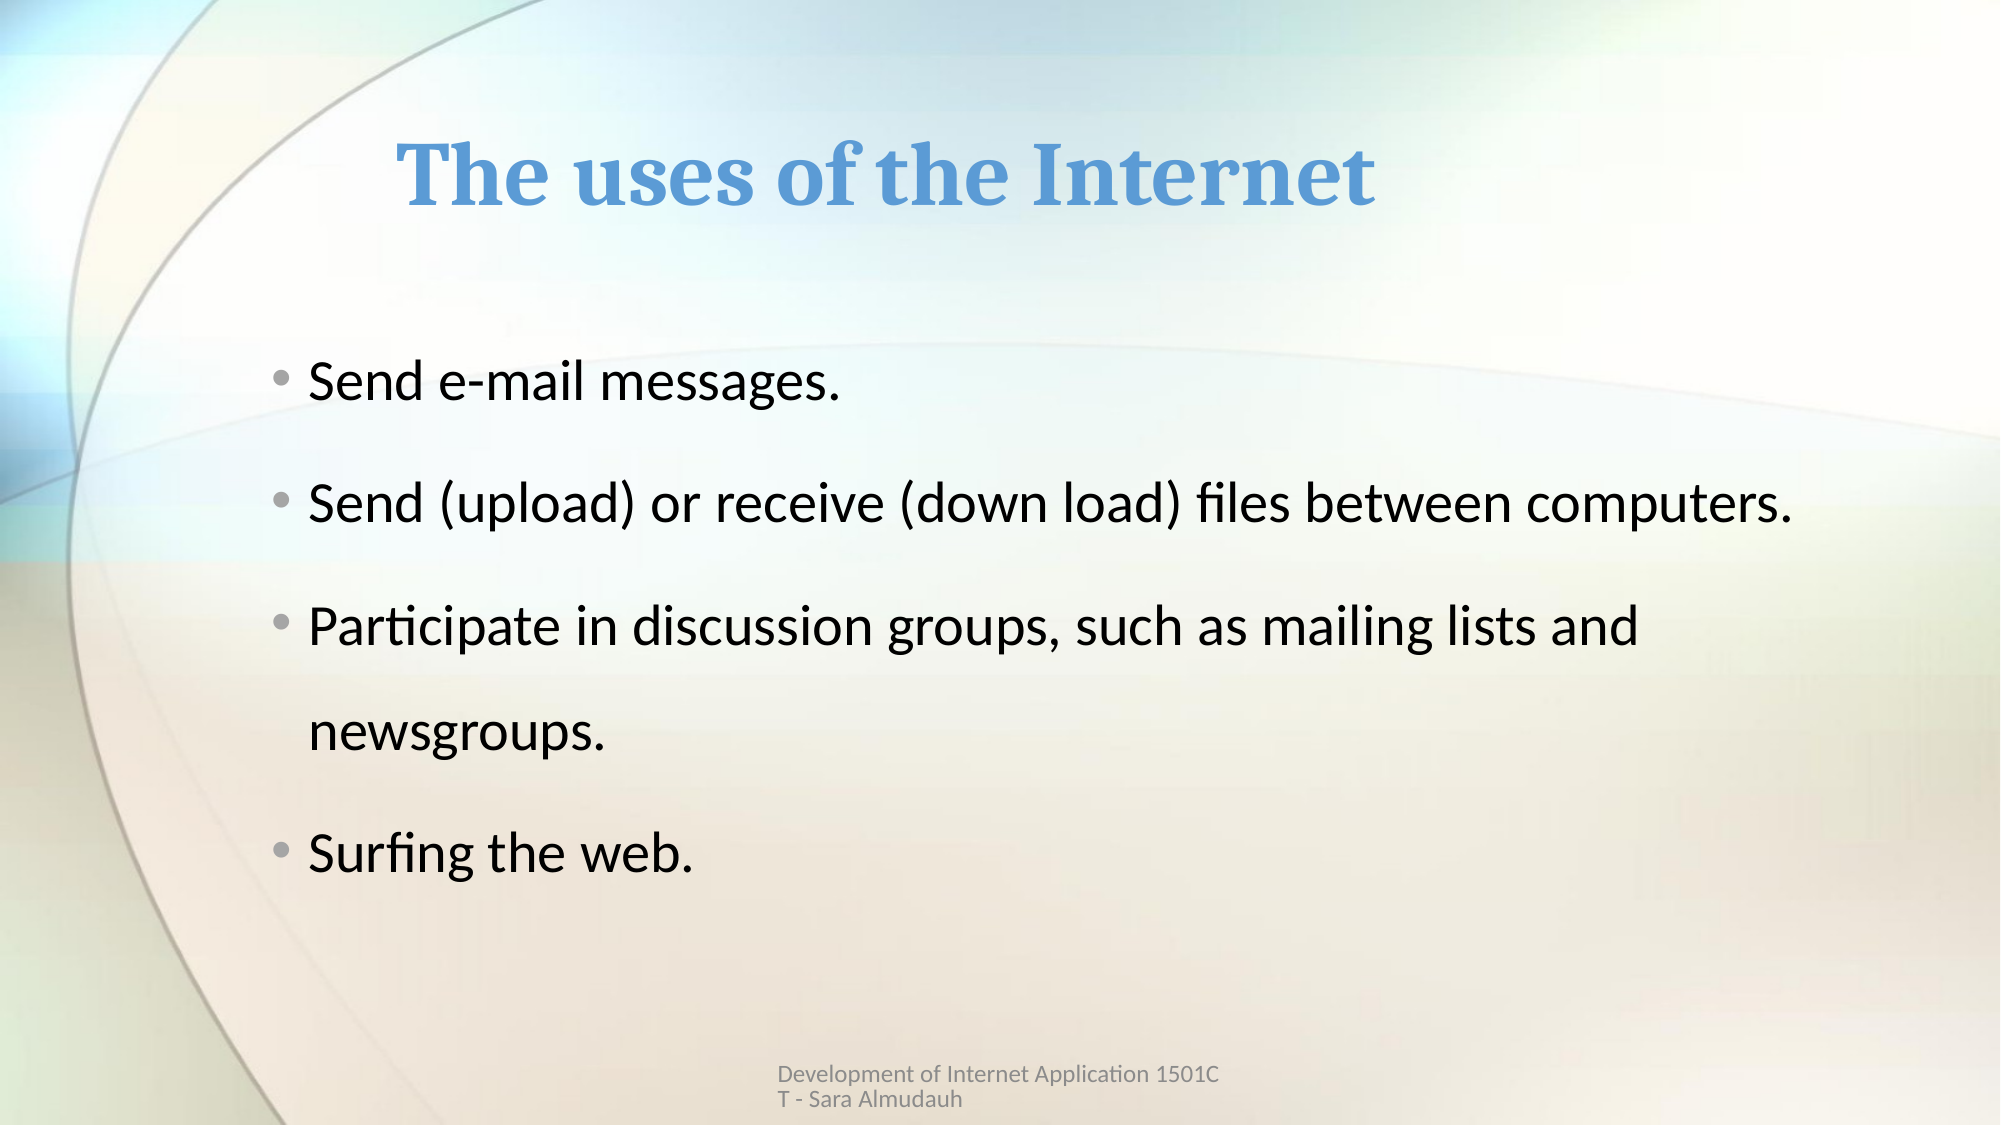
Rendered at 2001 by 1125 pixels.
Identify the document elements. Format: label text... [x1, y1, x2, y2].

picture [0, 0, 2001, 1125]
footer Development of Internet Application 1501CT - Sara Almudauh [762, 1042, 1238, 1103]
list Send e-mail messages. Send (upload) or receive (down load) files between computers. Participate in discussion groups, such as mailing lists and newsgroups. Surfing the web. [256, 299, 1863, 1014]
title The uses of the Internet [381, 59, 1863, 278]
